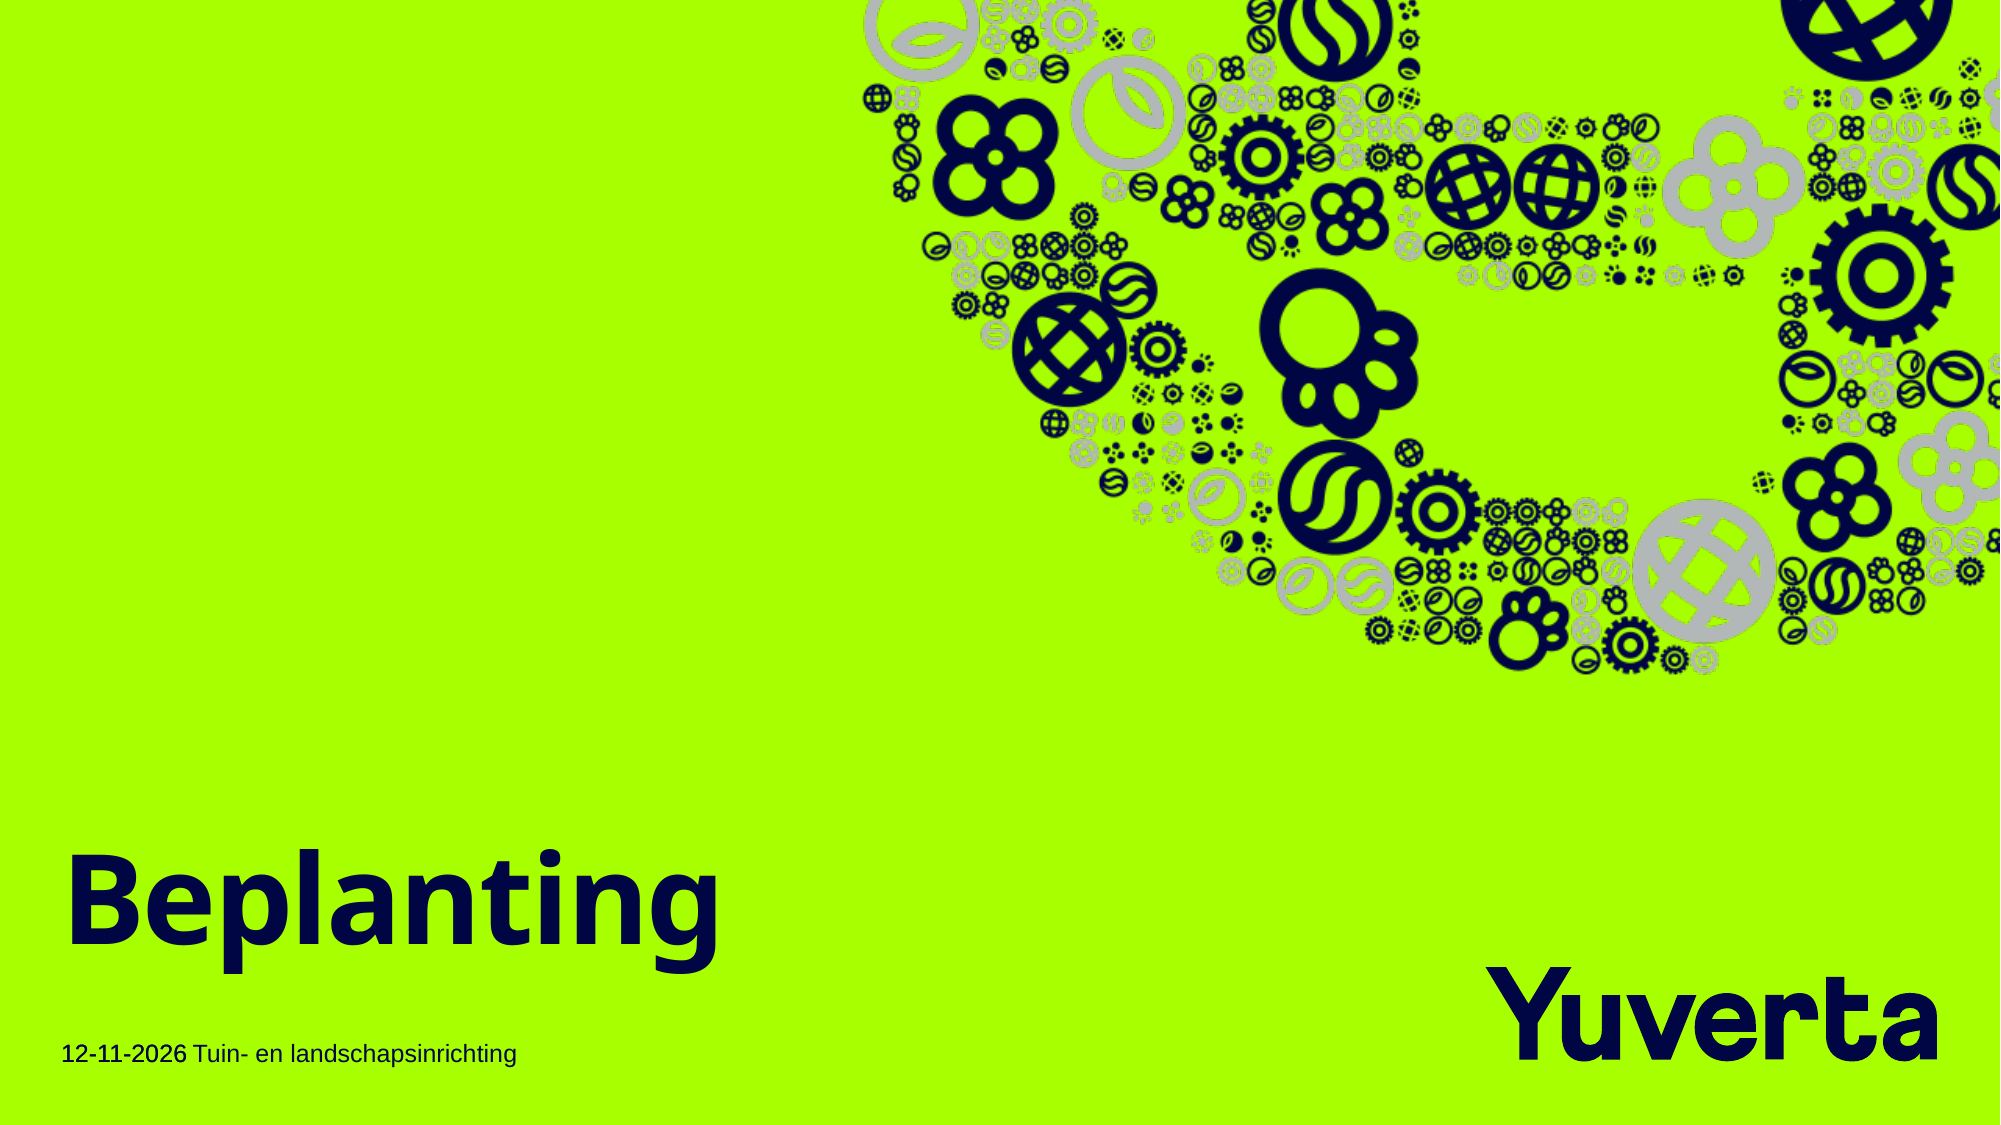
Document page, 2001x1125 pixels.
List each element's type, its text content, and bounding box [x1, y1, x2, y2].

footer Tuin- en landschapsinrichting [193, 1037, 1000, 1073]
title Beplanting [60, 562, 1485, 970]
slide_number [60, 1037, 193, 1073]
picture [0, 0, 2000, 1125]
